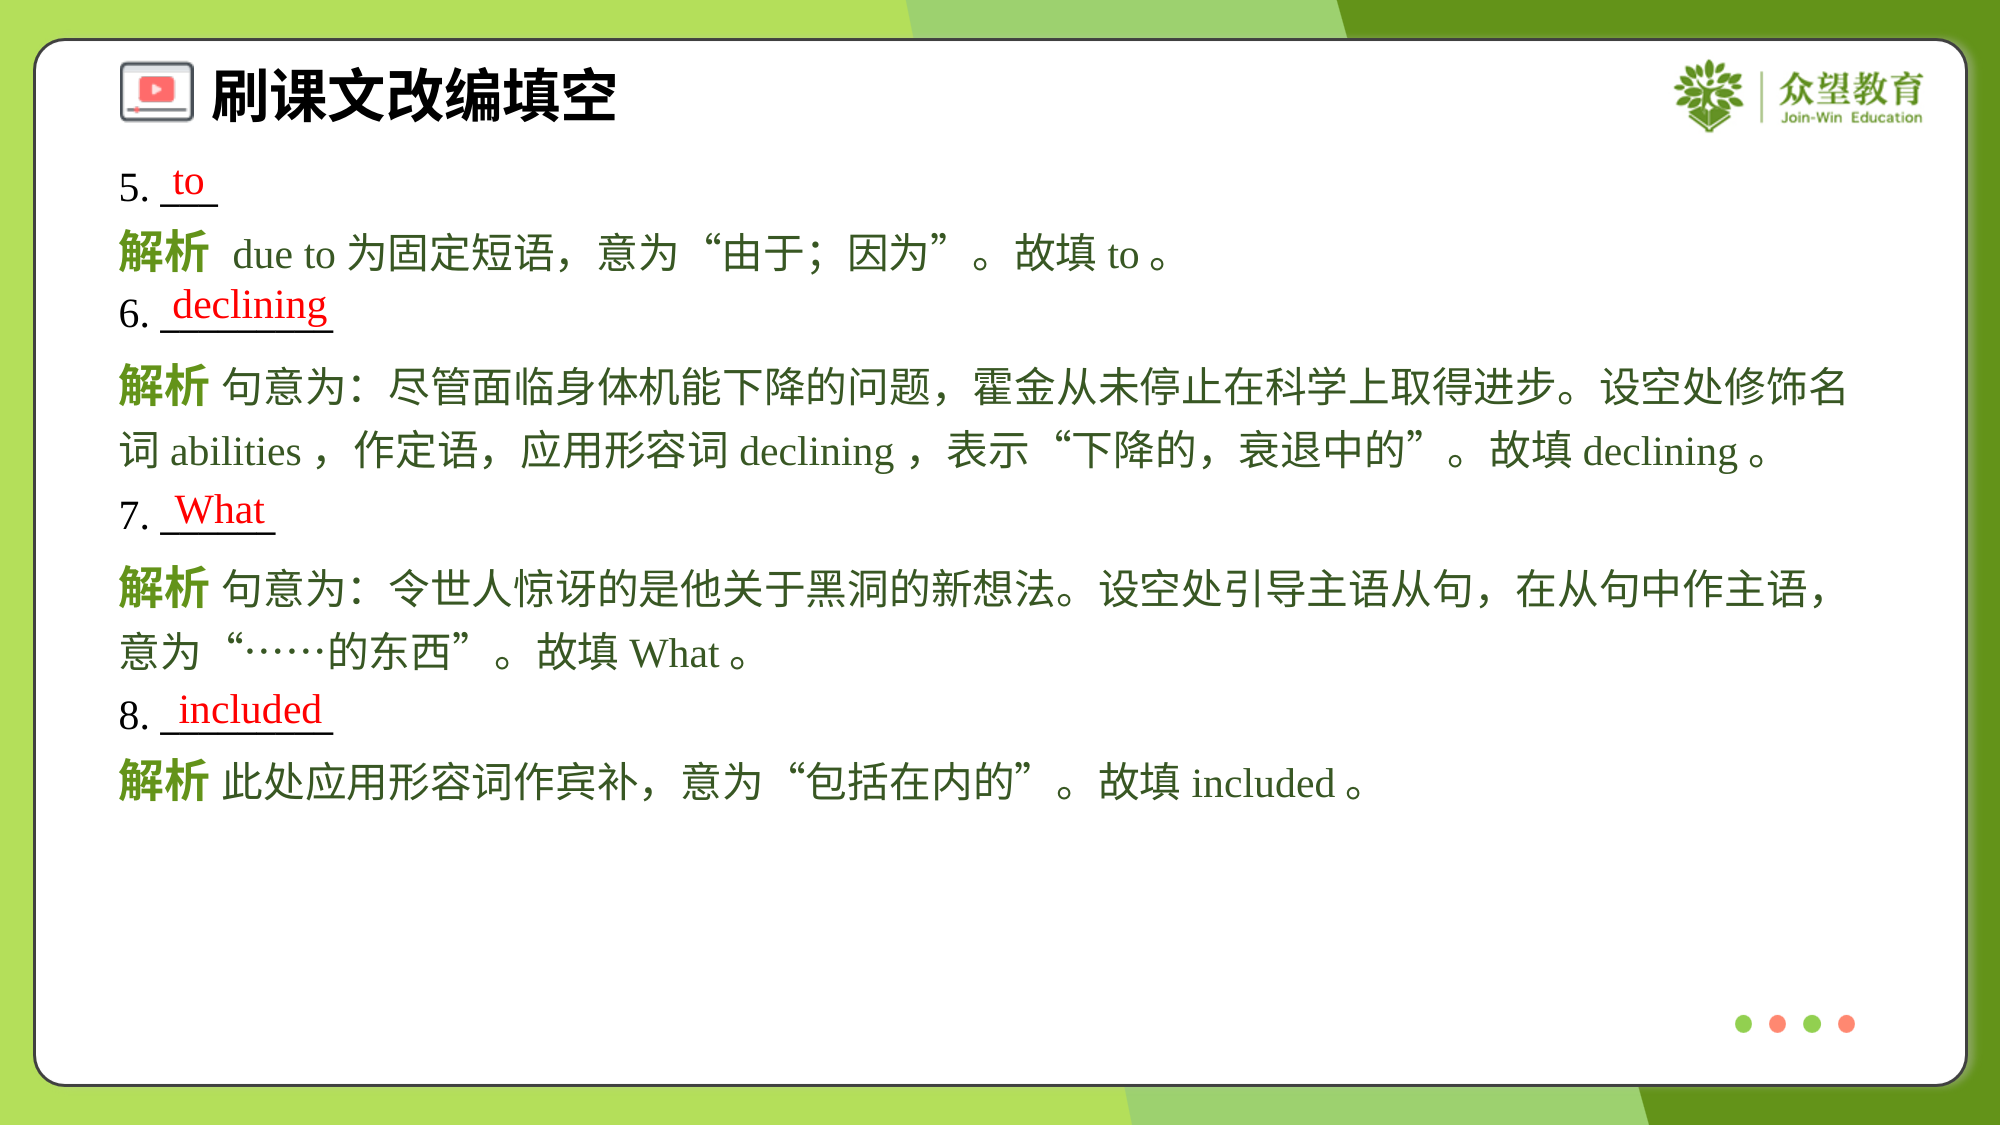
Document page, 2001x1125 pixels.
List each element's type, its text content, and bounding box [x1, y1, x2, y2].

text_box 解析 此处应用形容词作宾补，意为“包括在内的”。故填included。 [118, 738, 1883, 801]
text_box What [170, 469, 270, 527]
text_box declining [167, 264, 332, 323]
text_box included [174, 669, 327, 727]
text_box 7. ______ [118, 475, 1883, 533]
text_box 解析 句意为：令世人惊讶的是他关于黑洞的新想法。设空处引导主语从句，在从句中作主语，意为“……的东西”。故填What。 [118, 544, 1883, 671]
text_box 解析 due to为固定短语，意为“由于；因为”。故填to。 [118, 209, 1883, 271]
text_box 8. _________ [118, 675, 1883, 733]
text_box to [167, 140, 210, 199]
picture [0, 0, 2000, 1125]
text_box 6. _________ [118, 272, 1883, 330]
text_box 5. ___ [118, 146, 1883, 204]
text_box 解析 句意为：尽管面临身体机能下降的问题，霍金从未停止在科学上取得进步。设空处修饰名词abilities，作定语，应用形容词declining，表示“下降的，衰退中的”。故填declining。 [118, 342, 1883, 470]
